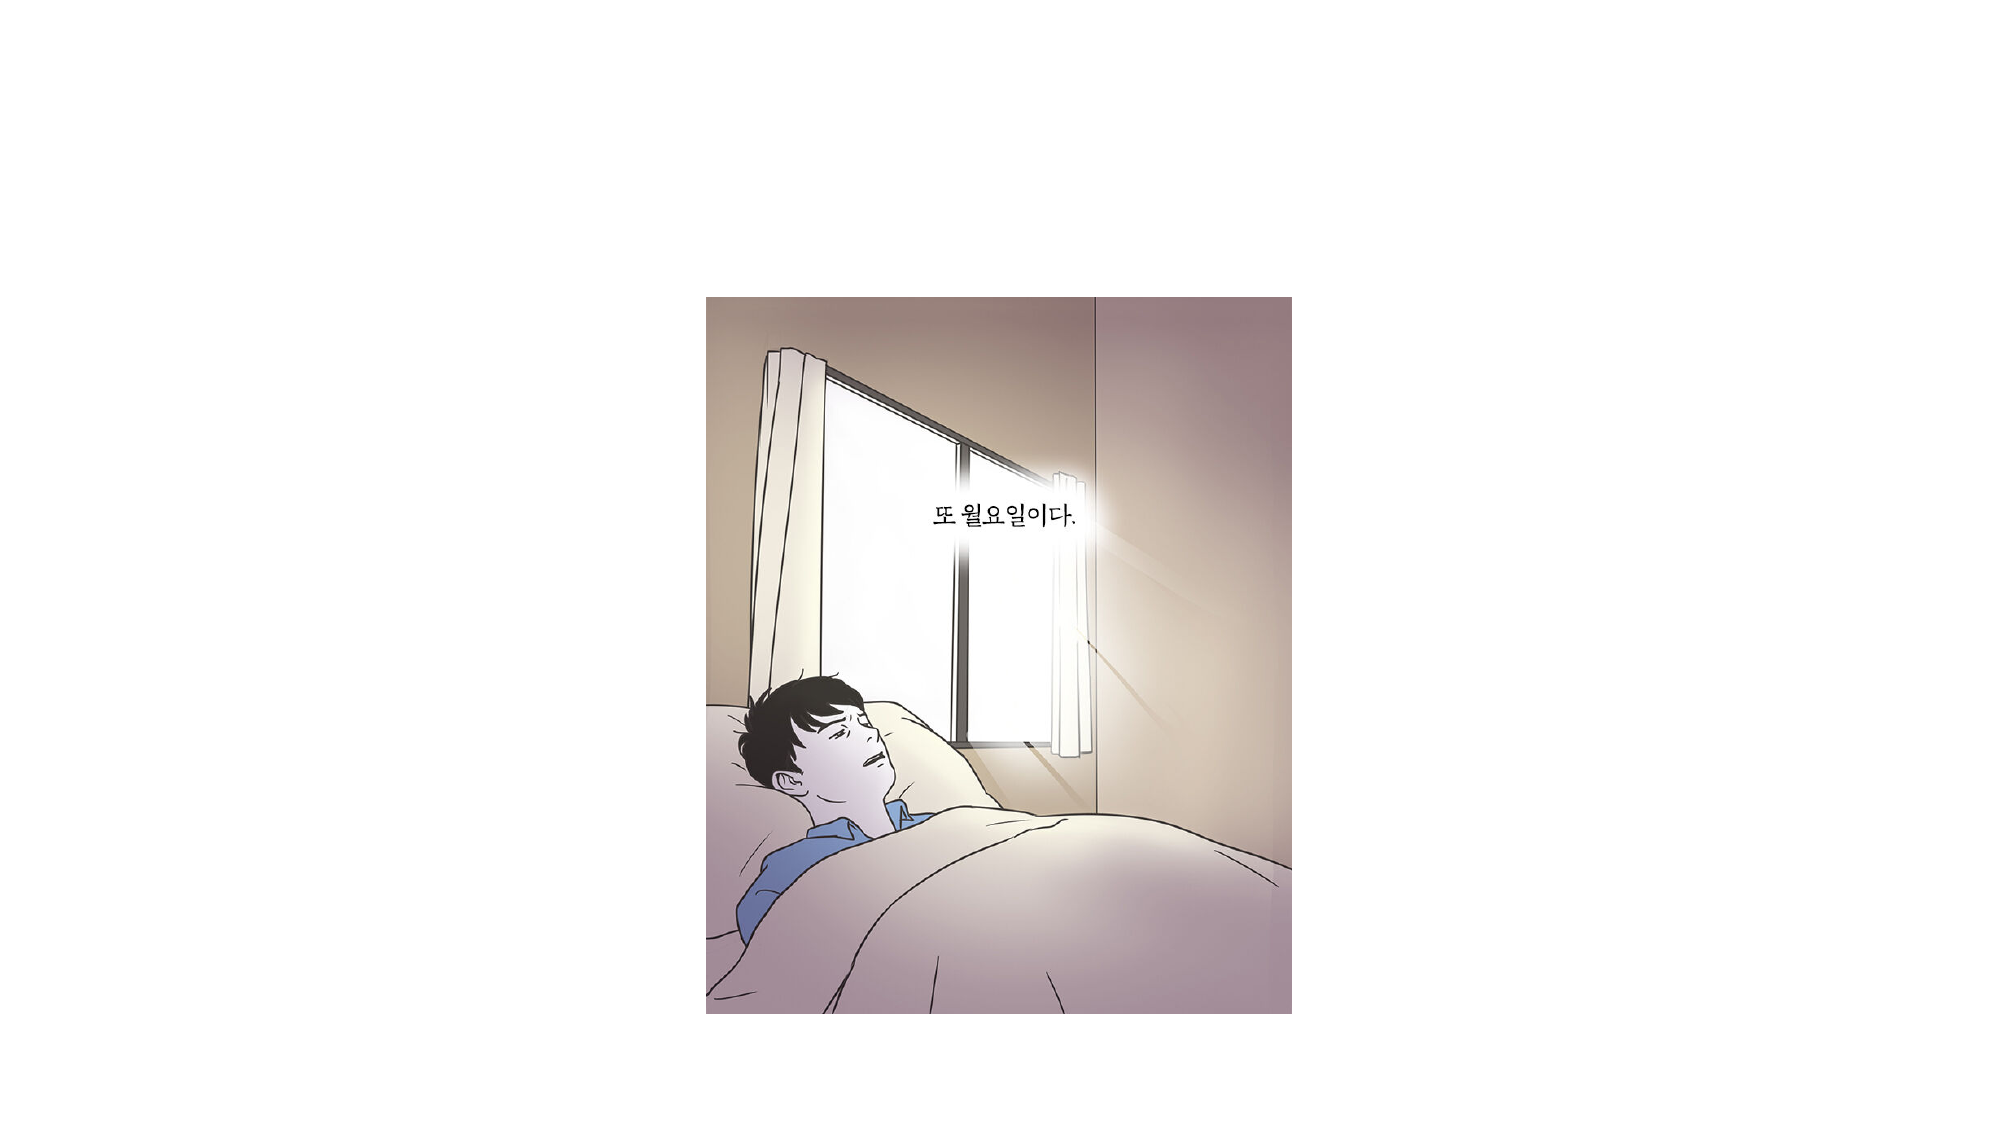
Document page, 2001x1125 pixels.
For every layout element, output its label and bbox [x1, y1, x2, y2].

list [706, 297, 1292, 1014]
